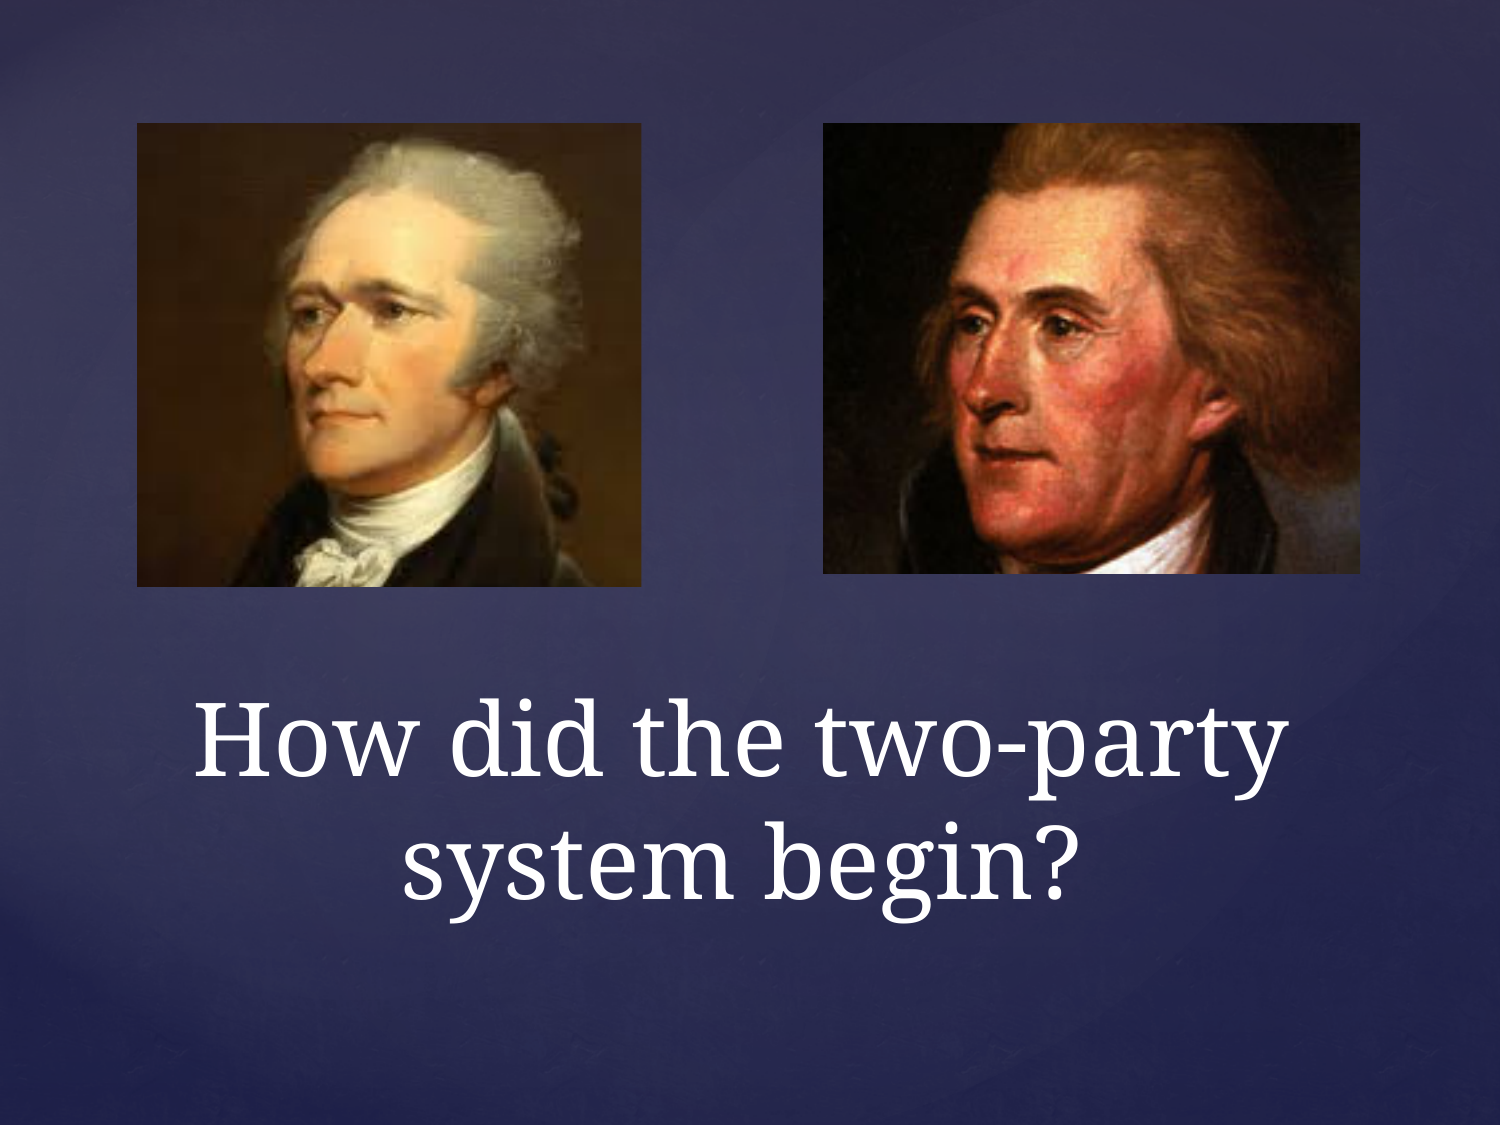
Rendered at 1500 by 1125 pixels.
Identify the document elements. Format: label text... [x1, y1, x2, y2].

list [136, 123, 642, 588]
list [822, 123, 1361, 575]
title How did the two-party system begin? [122, 777, 1361, 928]
